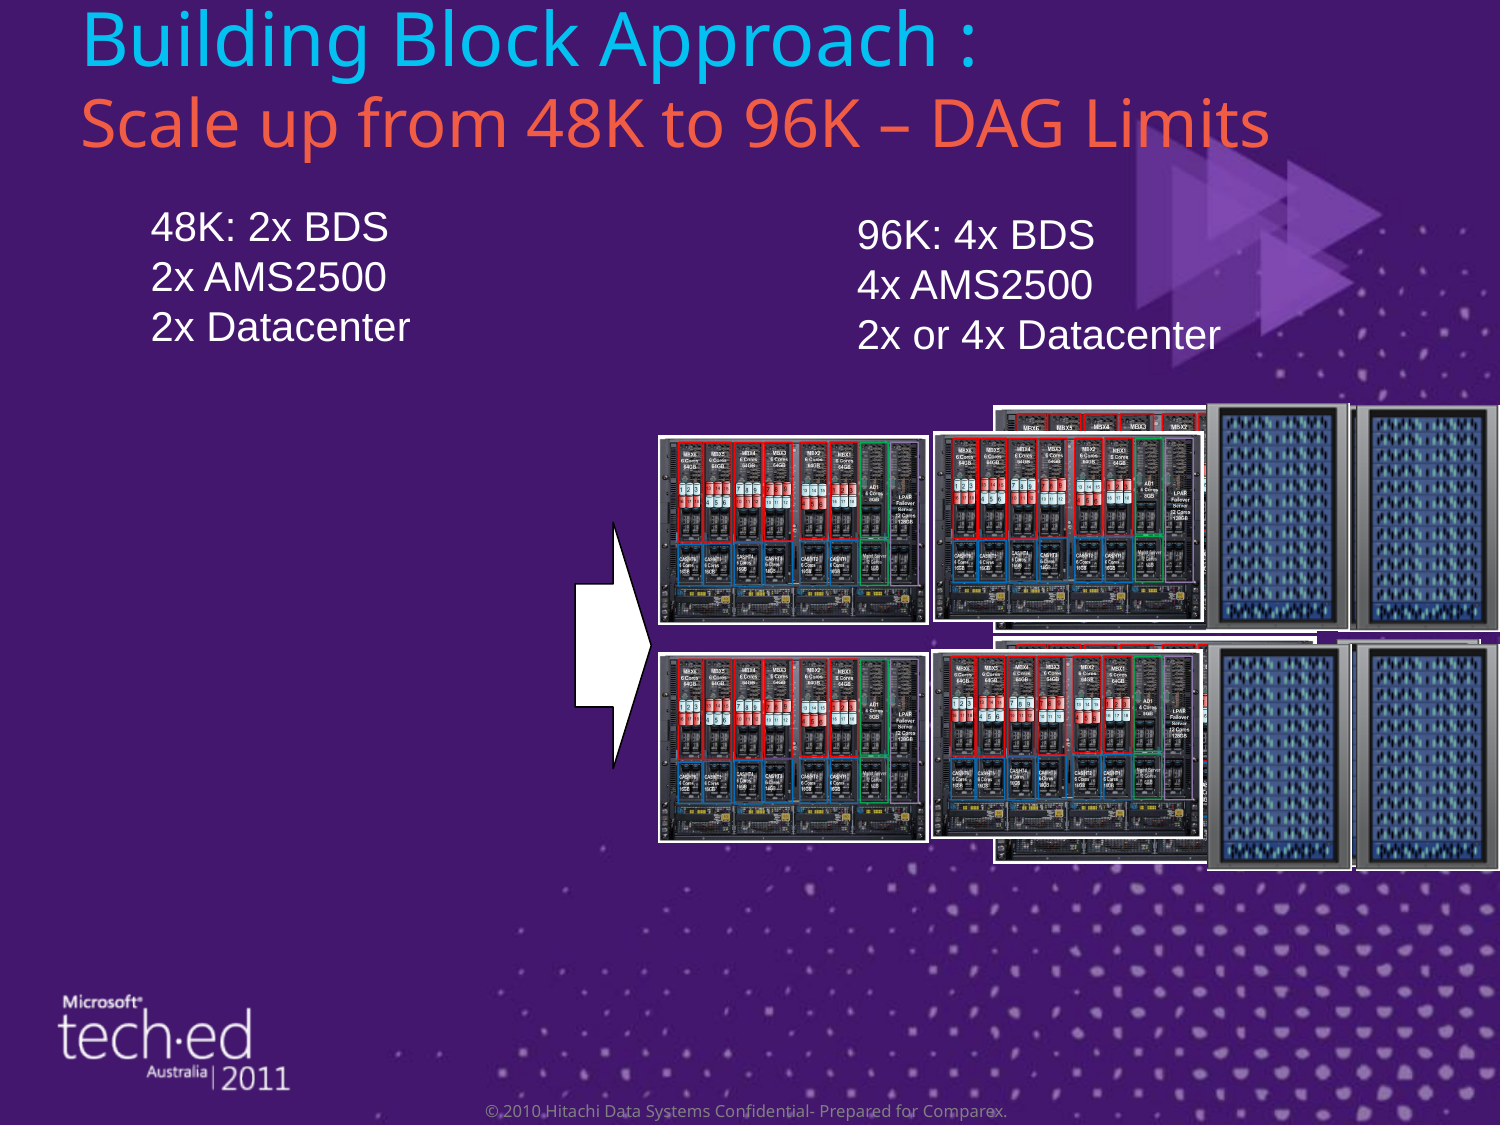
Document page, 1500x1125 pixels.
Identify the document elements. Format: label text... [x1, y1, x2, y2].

text_box [575, 522, 652, 769]
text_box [993, 405, 1202, 430]
text_box 96K: 4x BDS 4x AMS2500 2x or 4x Datacenter [842, 200, 1500, 365]
text_box 48K: 2x BDS 2x AMS2500 2x Datacenter [135, 192, 794, 358]
text_box © 2010 Hitachi Data Systems Confidential- Prepared for Comparex. [470, 1093, 1024, 1125]
picture [0, 0, 1500, 1125]
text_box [993, 630, 1483, 647]
title Building Block Approach : Scale up from 48K to 96K – DAG Limits [64, 4, 1429, 148]
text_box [993, 848, 1202, 867]
